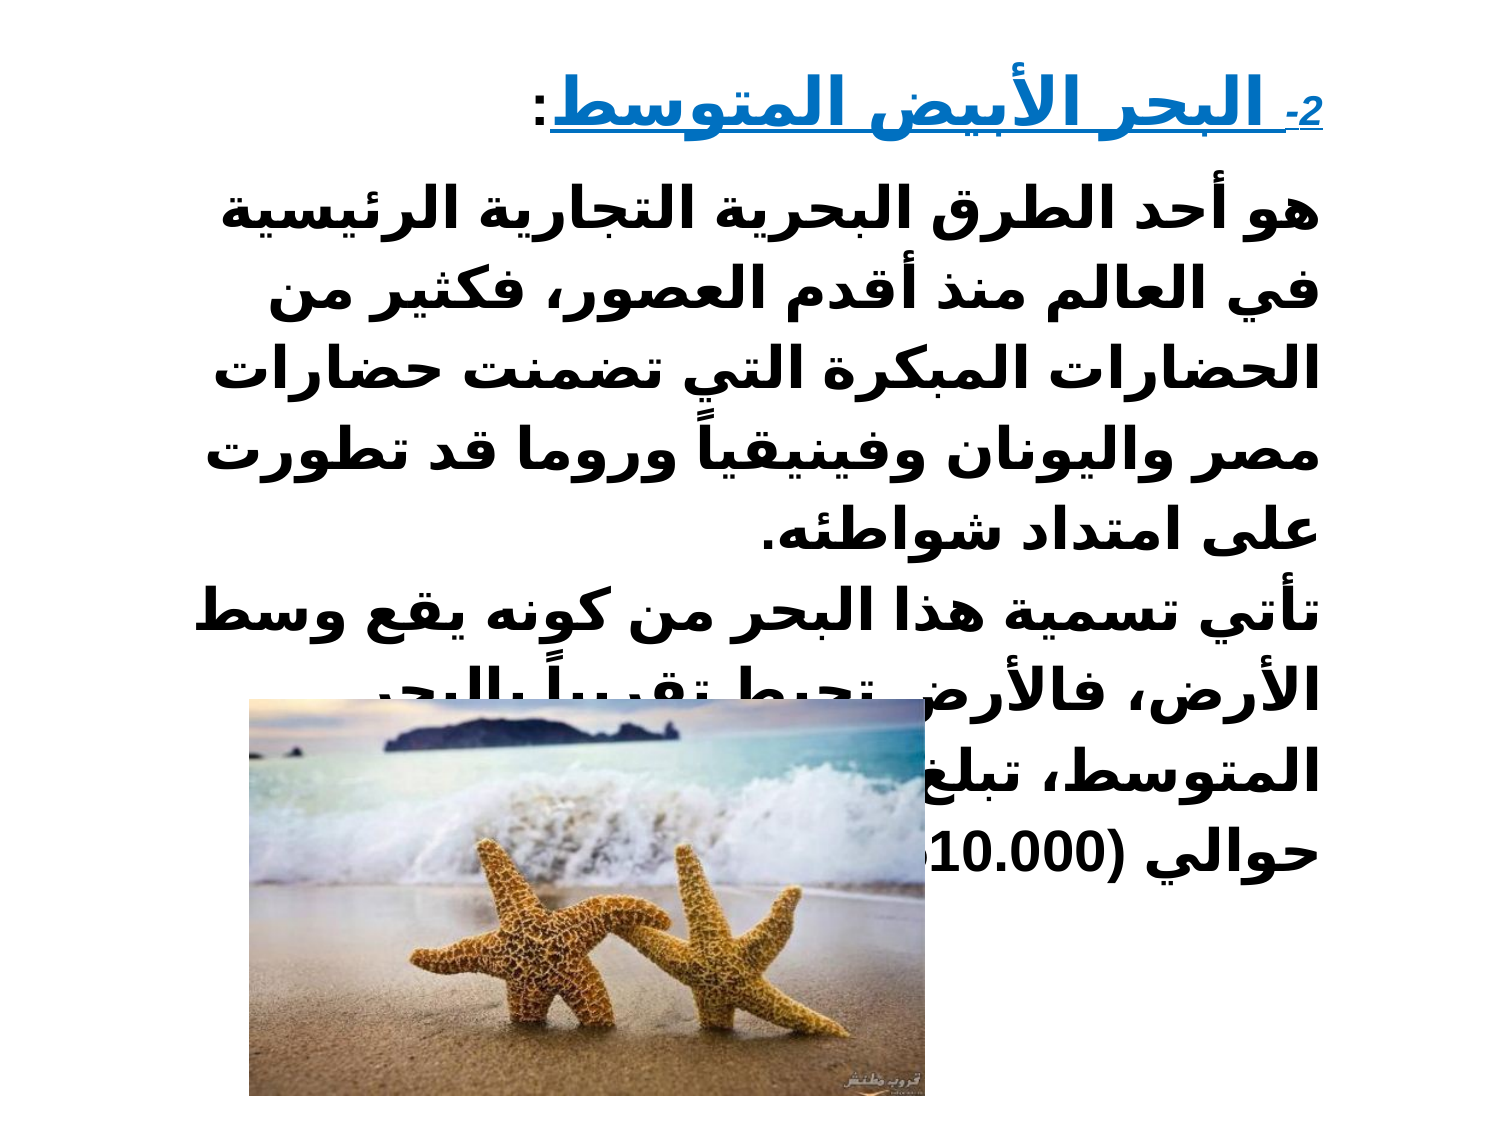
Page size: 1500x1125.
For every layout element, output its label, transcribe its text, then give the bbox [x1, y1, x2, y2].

text_box 2- البحر الأبيض المتوسط: هو أحد الطرق البحرية التجارية الرئيسية في العالم منذ أقدم العصور، فكثير من الحضارات المبكرة التي تضمنت حضارات مصر واليونان وفينيقياً وروما قد تطورت على امتداد شواطئه. تأتي تسمية هذا البحر من كونه يقع وسط الأرض، فالأرض تحيط تقريباً بالبحر المتوسط، تبلغ مساحة البحر المتوسط حوالي (2.510.000كم2). [99, 0, 1338, 891]
picture [249, 699, 926, 1096]
